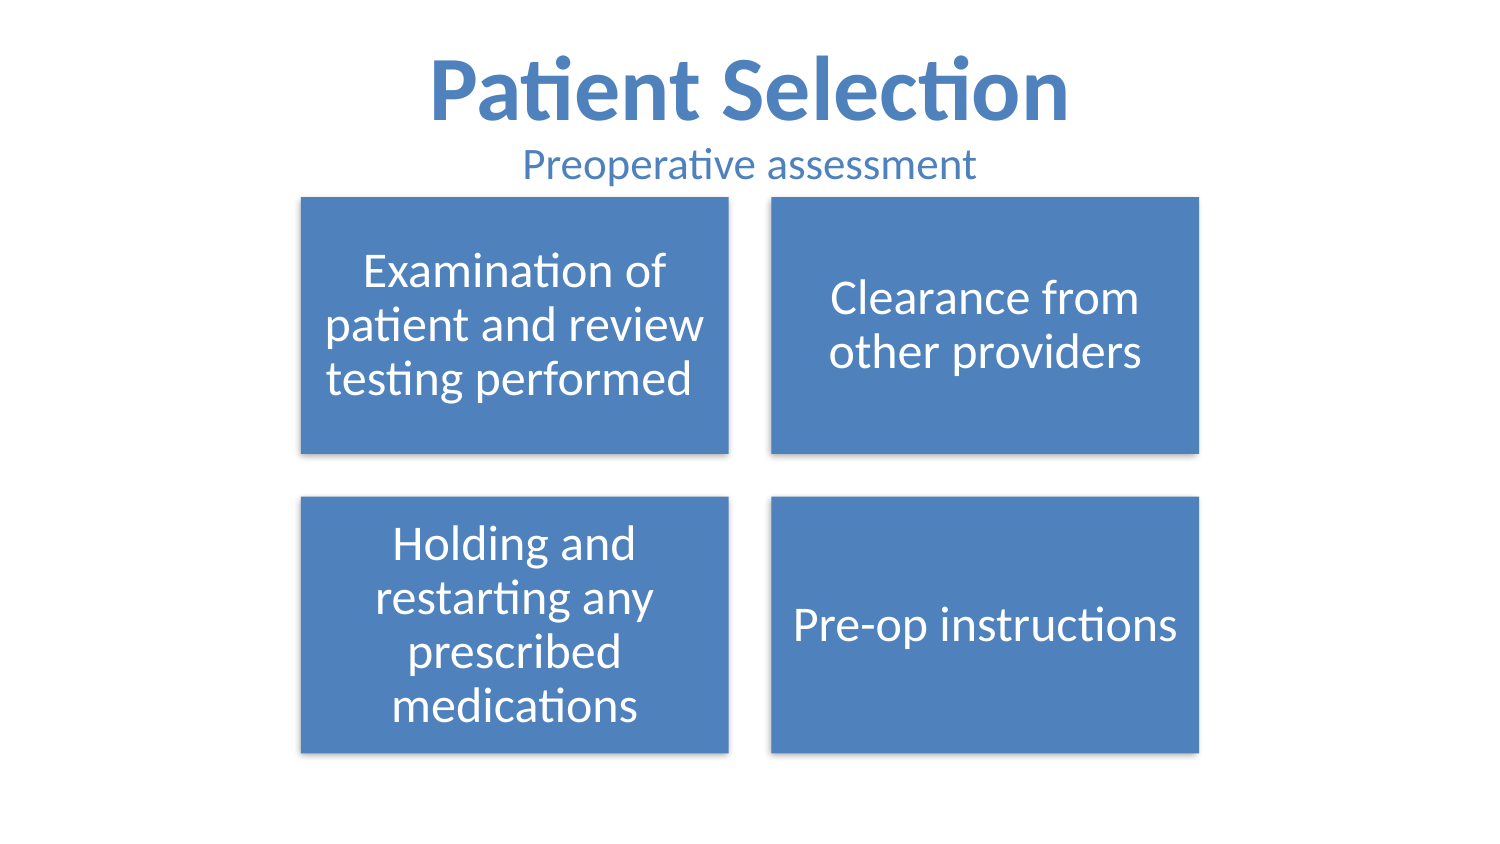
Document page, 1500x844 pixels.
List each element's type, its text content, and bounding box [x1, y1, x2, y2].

title Patient Selection Preoperative assessment [75, 33, 1425, 196]
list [74, 196, 1426, 754]
